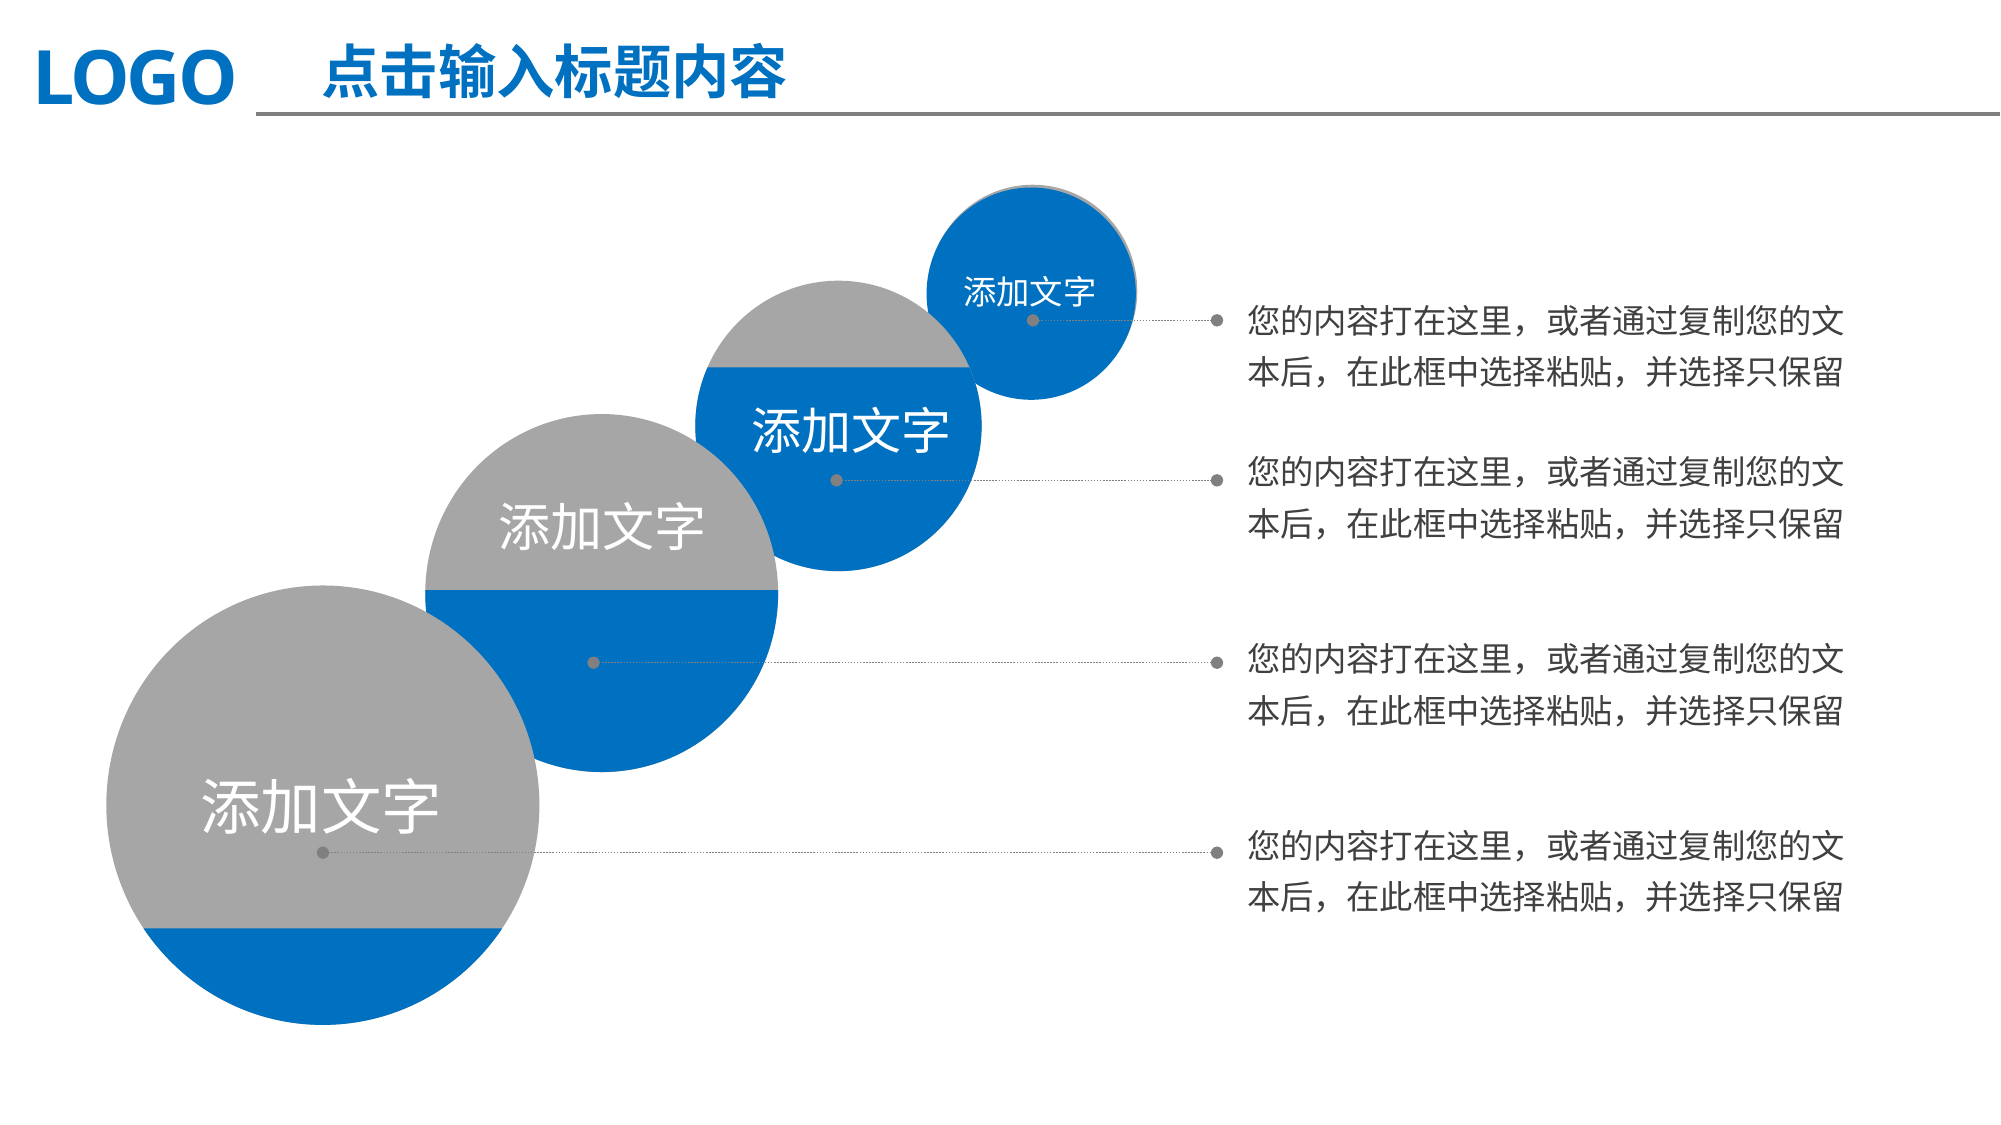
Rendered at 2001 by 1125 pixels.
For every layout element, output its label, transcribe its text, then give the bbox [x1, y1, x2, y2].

text_box 添加文字 [184, 760, 459, 850]
text_box 添加文字 [735, 391, 968, 467]
text_box [143, 928, 503, 1025]
text_box [425, 590, 779, 773]
text_box [707, 280, 970, 367]
text_box 添加文字 [947, 262, 1113, 319]
text_box 您的内容打在这里，或者通过复制您的文本后，在此框中选择粘贴，并选择只保留 [1231, 618, 1895, 738]
text_box [695, 367, 982, 572]
text_box 点击输入标题内容 [285, 28, 825, 113]
text_box [106, 585, 540, 928]
text_box 您的内容打在这里，或者通过复制您的文本后，在此框中选择粘贴，并选择只保留 [1231, 805, 1895, 925]
text_box [425, 414, 779, 591]
text_box 您的内容打在这里，或者通过复制您的文本后，在此框中选择粘贴，并选择只保留 [1231, 431, 1895, 551]
text_box 您的内容打在这里，或者通过复制您的文本后，在此框中选择粘贴，并选择只保留 [1231, 279, 1895, 400]
text_box [949, 184, 1138, 313]
text_box [926, 187, 1136, 400]
text_box 添加文字 [482, 486, 723, 565]
